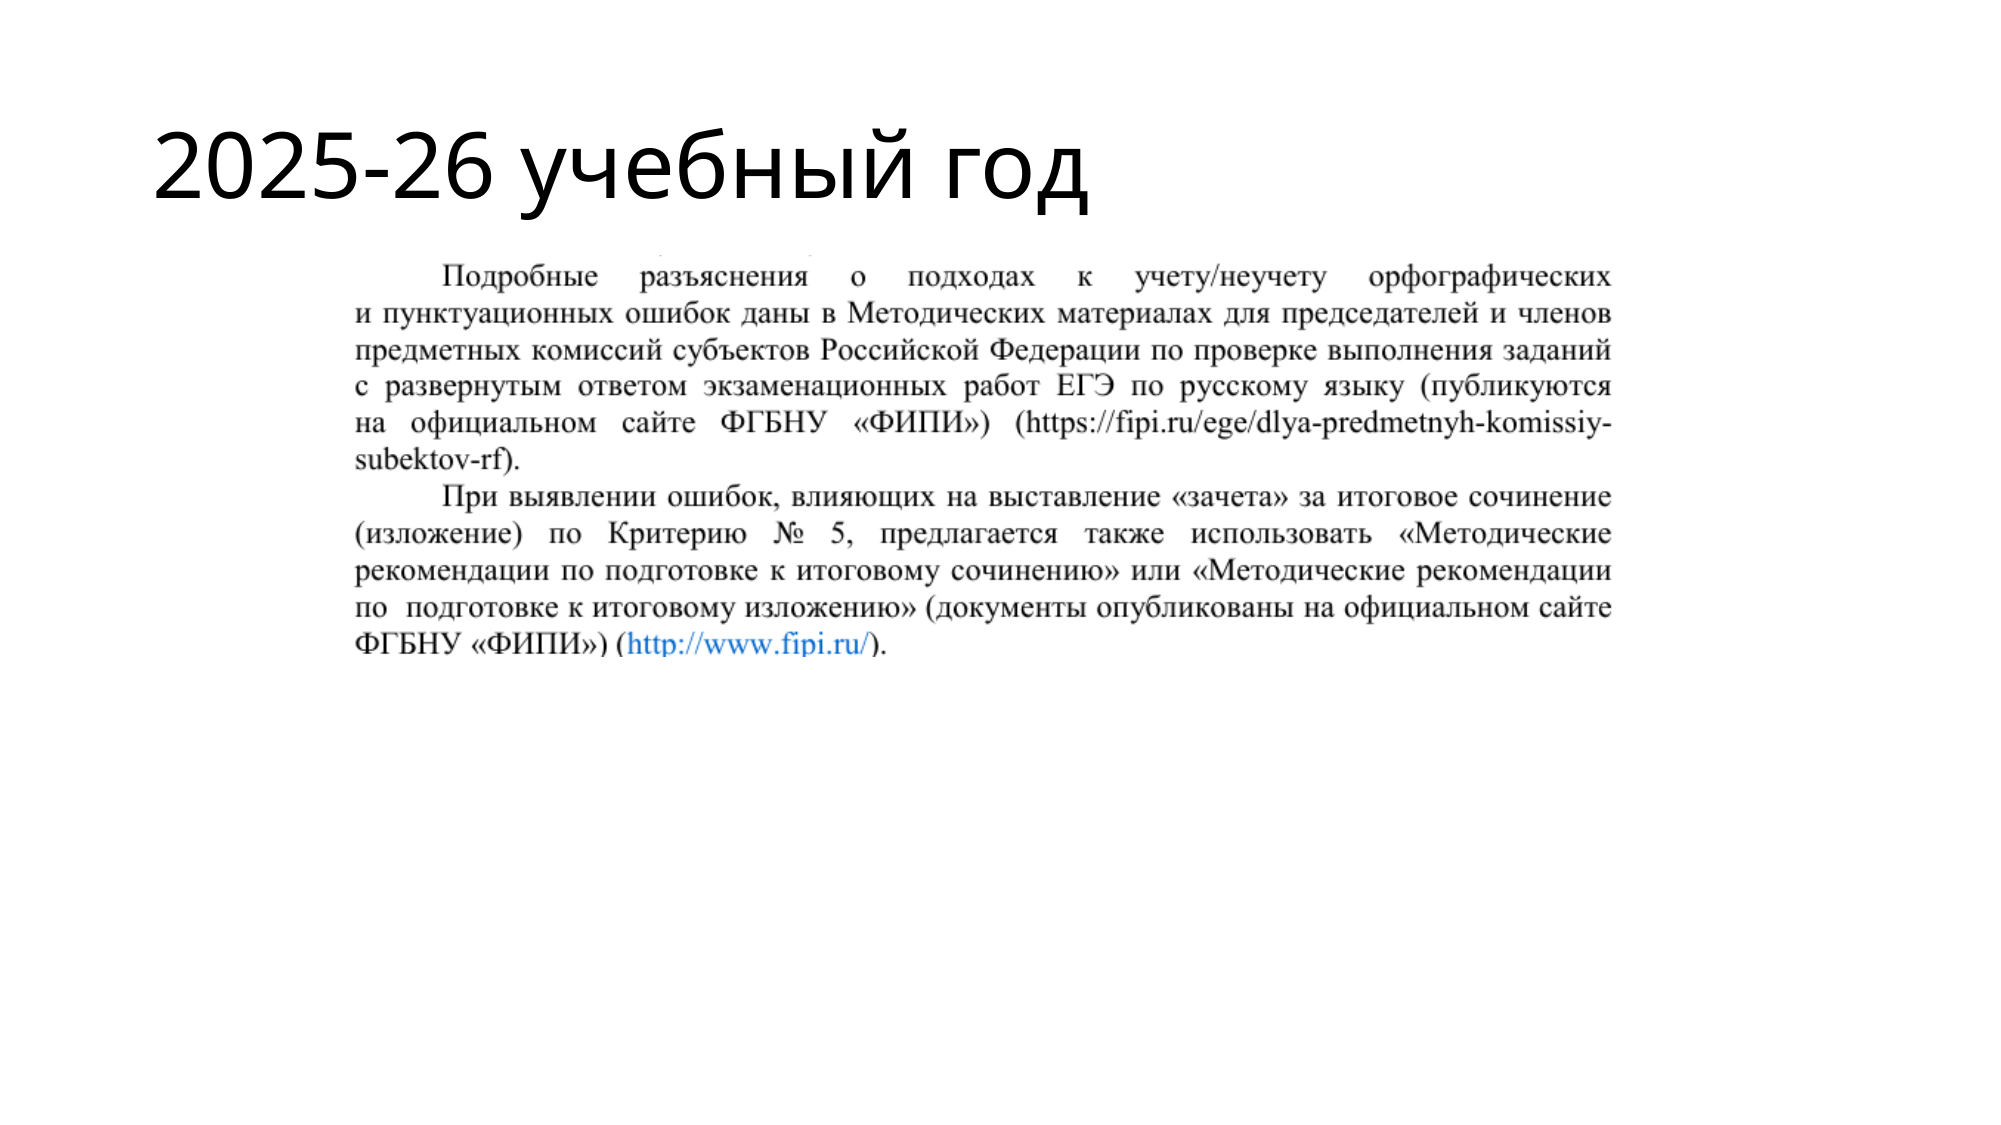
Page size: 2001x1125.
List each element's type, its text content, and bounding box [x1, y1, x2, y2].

title 2025-26 учебный год [137, 59, 1863, 278]
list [338, 255, 1635, 657]
